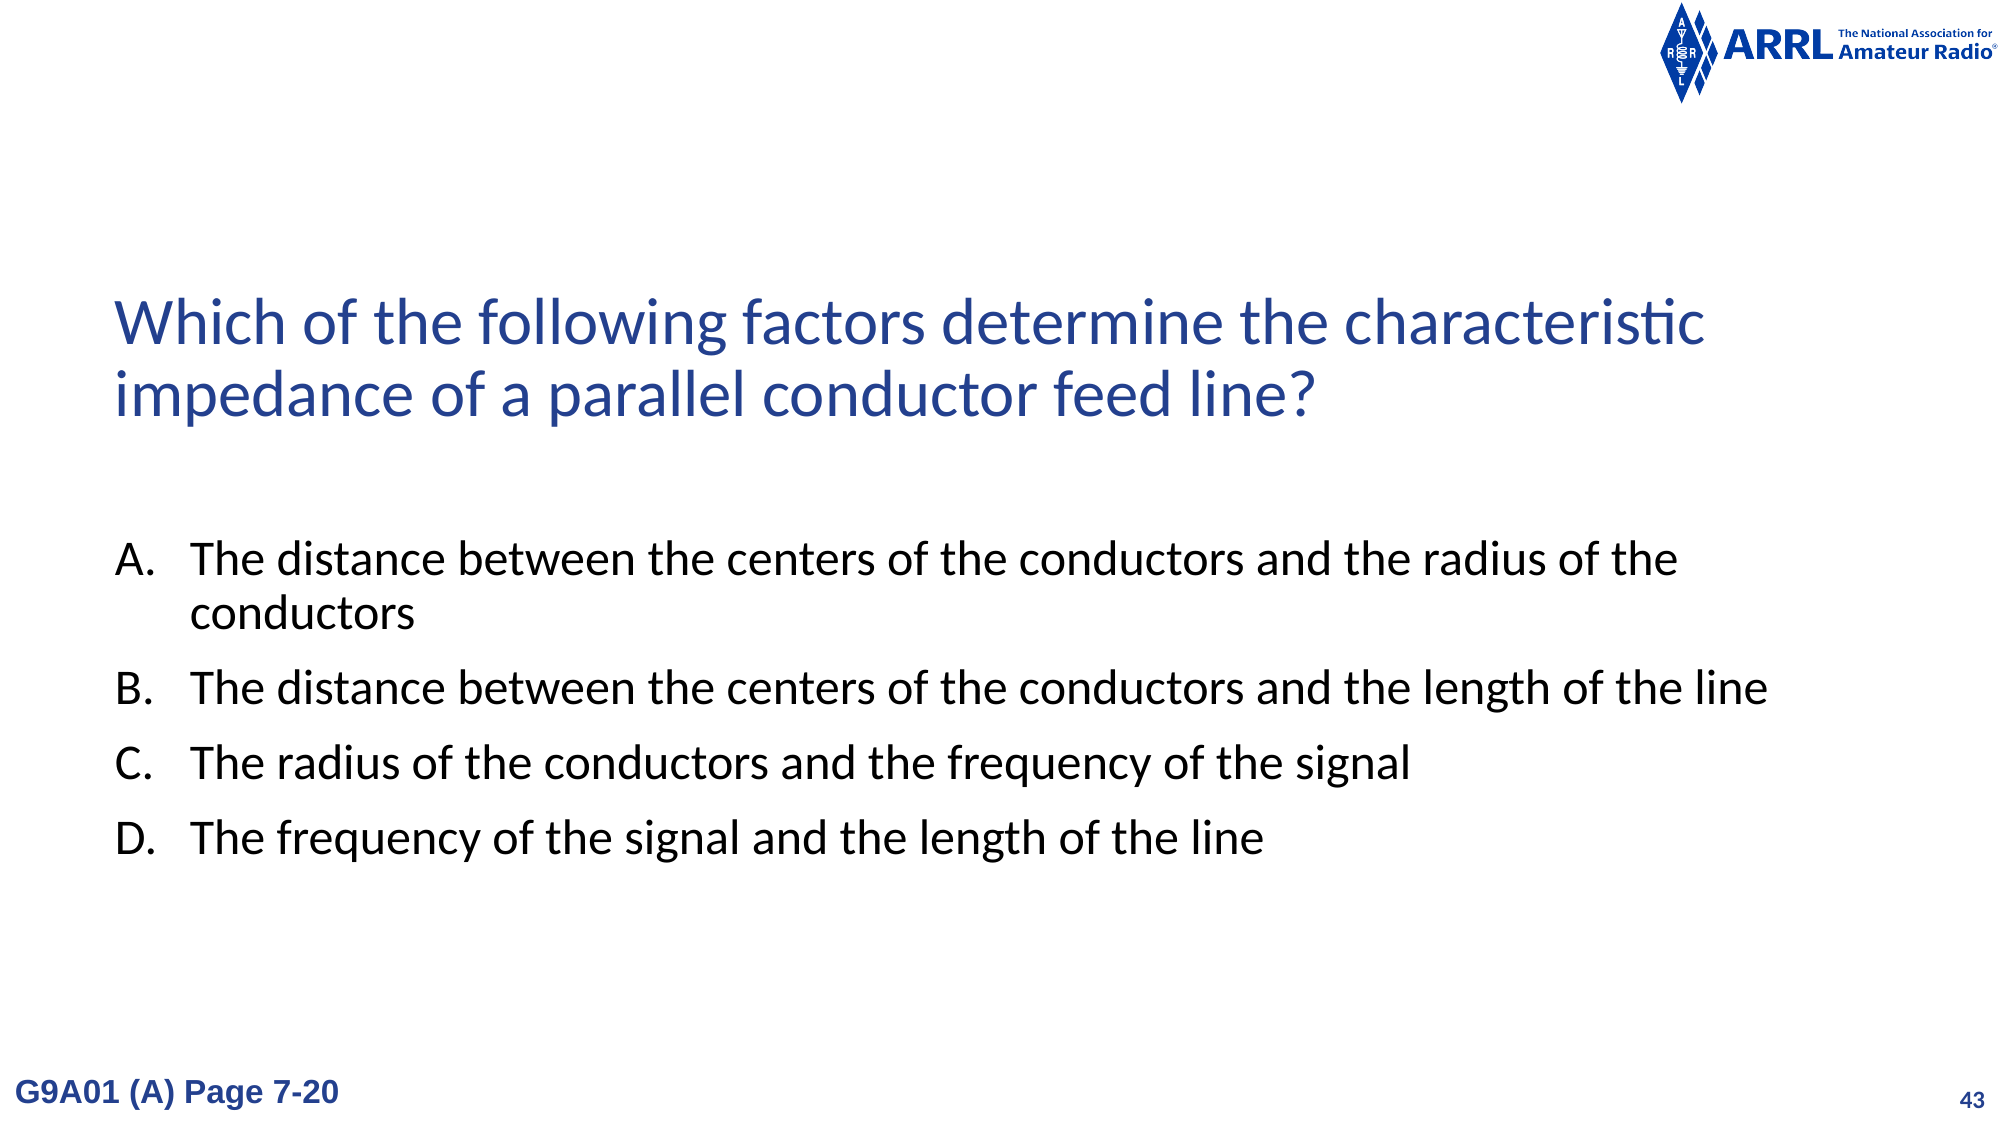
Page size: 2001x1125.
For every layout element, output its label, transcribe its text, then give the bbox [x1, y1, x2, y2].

list The distance between the centers of the conductors and the radius of the conductors The distance between the centers of the conductors and the length of the line The radius of the conductors and the frequency of the signal The frequency of the signal and the length of the line [99, 525, 1900, 1005]
text_box G9A01 (A) Page 7-20 [0, 1062, 1313, 1118]
text_box 43 [1875, 1076, 2000, 1122]
picture [1658, 0, 1999, 106]
title Which of the following factors determine the characteristic impedance of a parallel conductor feed line? [99, 249, 1900, 468]
